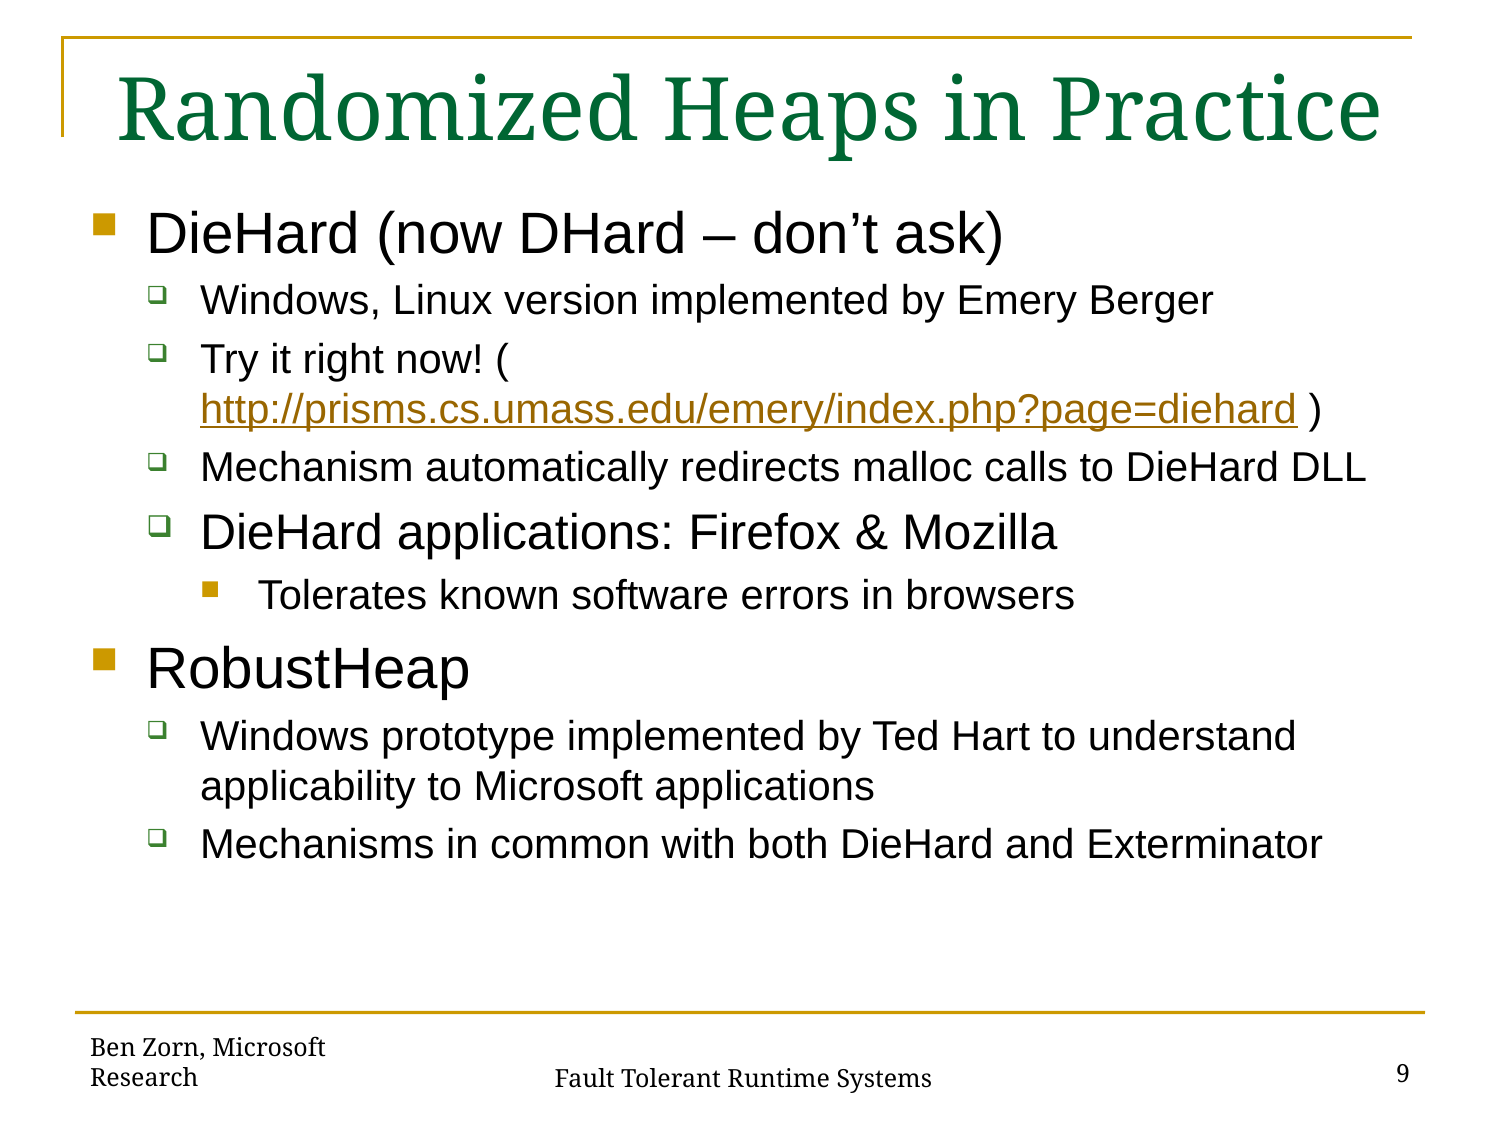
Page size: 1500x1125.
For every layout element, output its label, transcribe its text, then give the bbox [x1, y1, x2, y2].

title Randomized Heaps in Practice [74, 45, 1426, 187]
list DieHard (now DHard – don’t ask) Windows, Linux version implemented by Emery Berger Try it right now! (http://prisms.cs.umass.edu/emery/index.php?page=diehard ) Mechanism automatically redirects malloc calls to DieHard DLL DieHard applications: Firefox & Mozilla Tolerates known software errors in browsers RobustHeap Windows prototype implemented by Ted Hart to understand applicability to Microsoft applications Mechanisms in common with both DieHard and Exterminator [74, 187, 1426, 981]
footer Fault Tolerant Runtime Systems [449, 1024, 1038, 1101]
slide_number Ben Zorn, Microsoft Research [74, 1023, 426, 1100]
slide_number 9 [1074, 1023, 1426, 1100]
